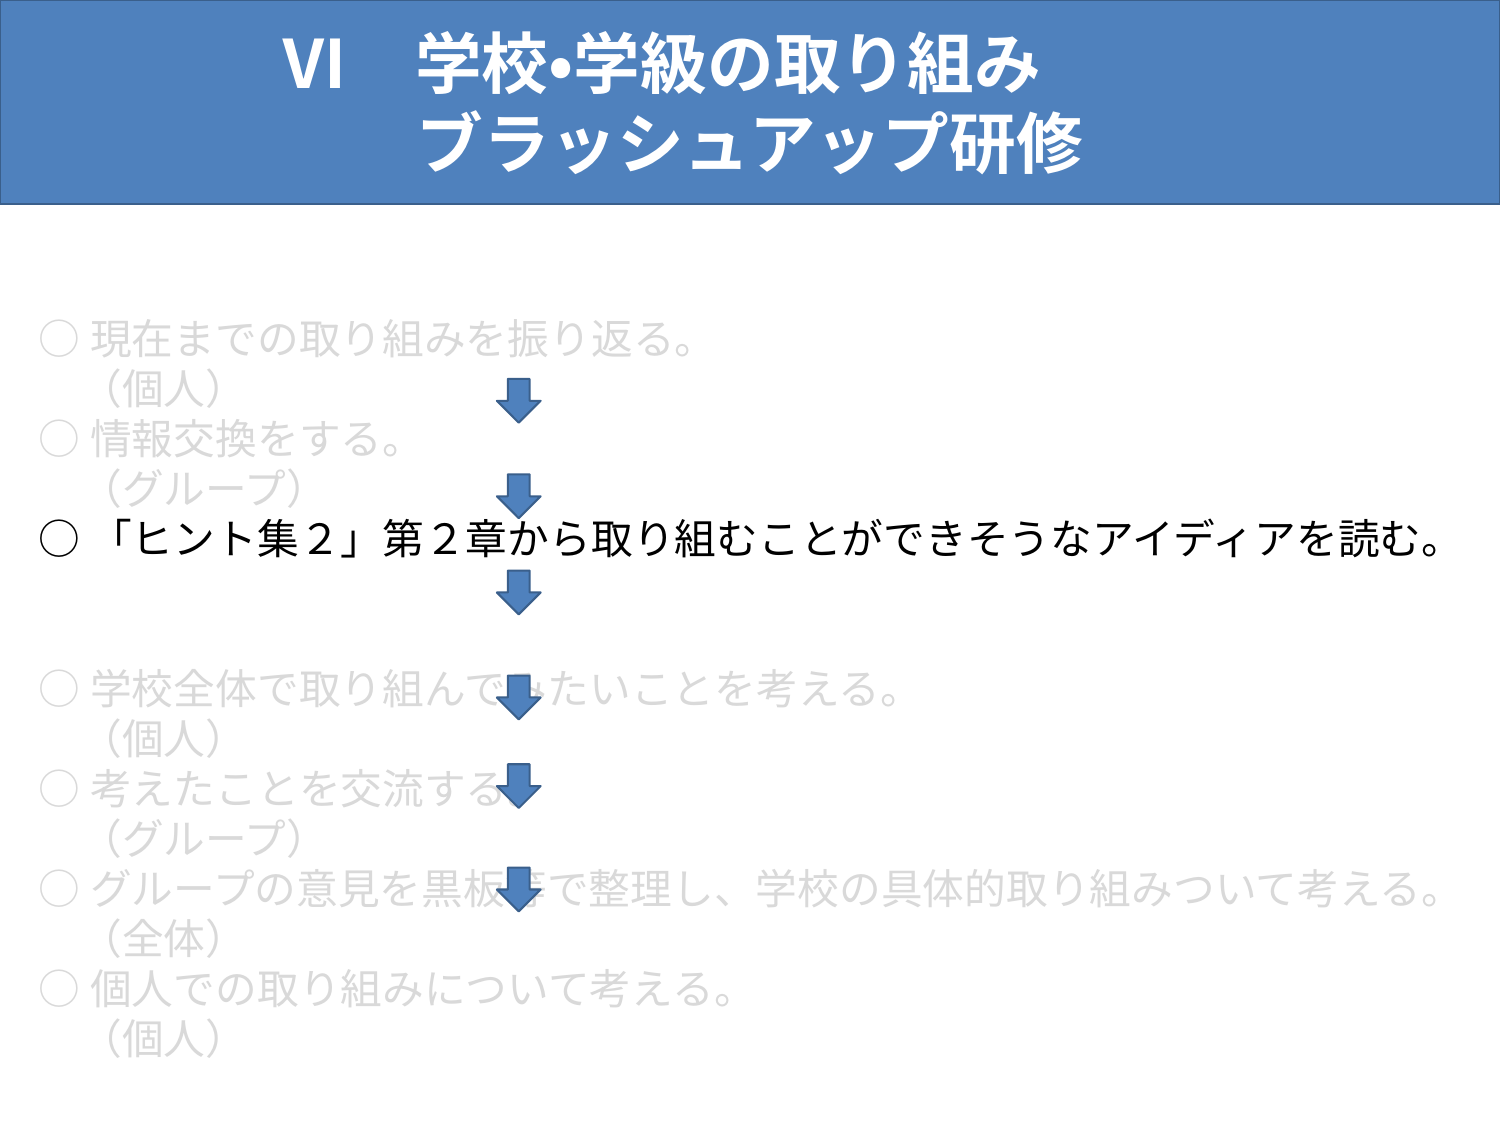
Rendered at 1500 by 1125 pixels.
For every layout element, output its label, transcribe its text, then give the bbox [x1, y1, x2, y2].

text_box [495, 377, 542, 424]
text_box [495, 569, 542, 616]
text_box [495, 473, 542, 519]
text_box Ⅵ 学校・学級の取り組み ブラッシュアップ研修 [0, 0, 1500, 205]
text_box [495, 866, 542, 913]
text_box [495, 674, 542, 721]
text_box ○現在までの取り組みを振り返る。 （個人） ○情報交換をする。 （グループ） ○「ヒント集２」第２章から取り組むことができそうなアイディアを読む。 ○学校全体で取り組んでみたいことを考える。 （個人） ○考えたことを交流する。 （グループ） ○グループの意見を黒板等で整理し、学校の具体的取り組みついて考える。 （全体） ○個人での取り組みについて考える。 （個人） [23, 305, 1477, 1071]
text_box [495, 763, 542, 809]
